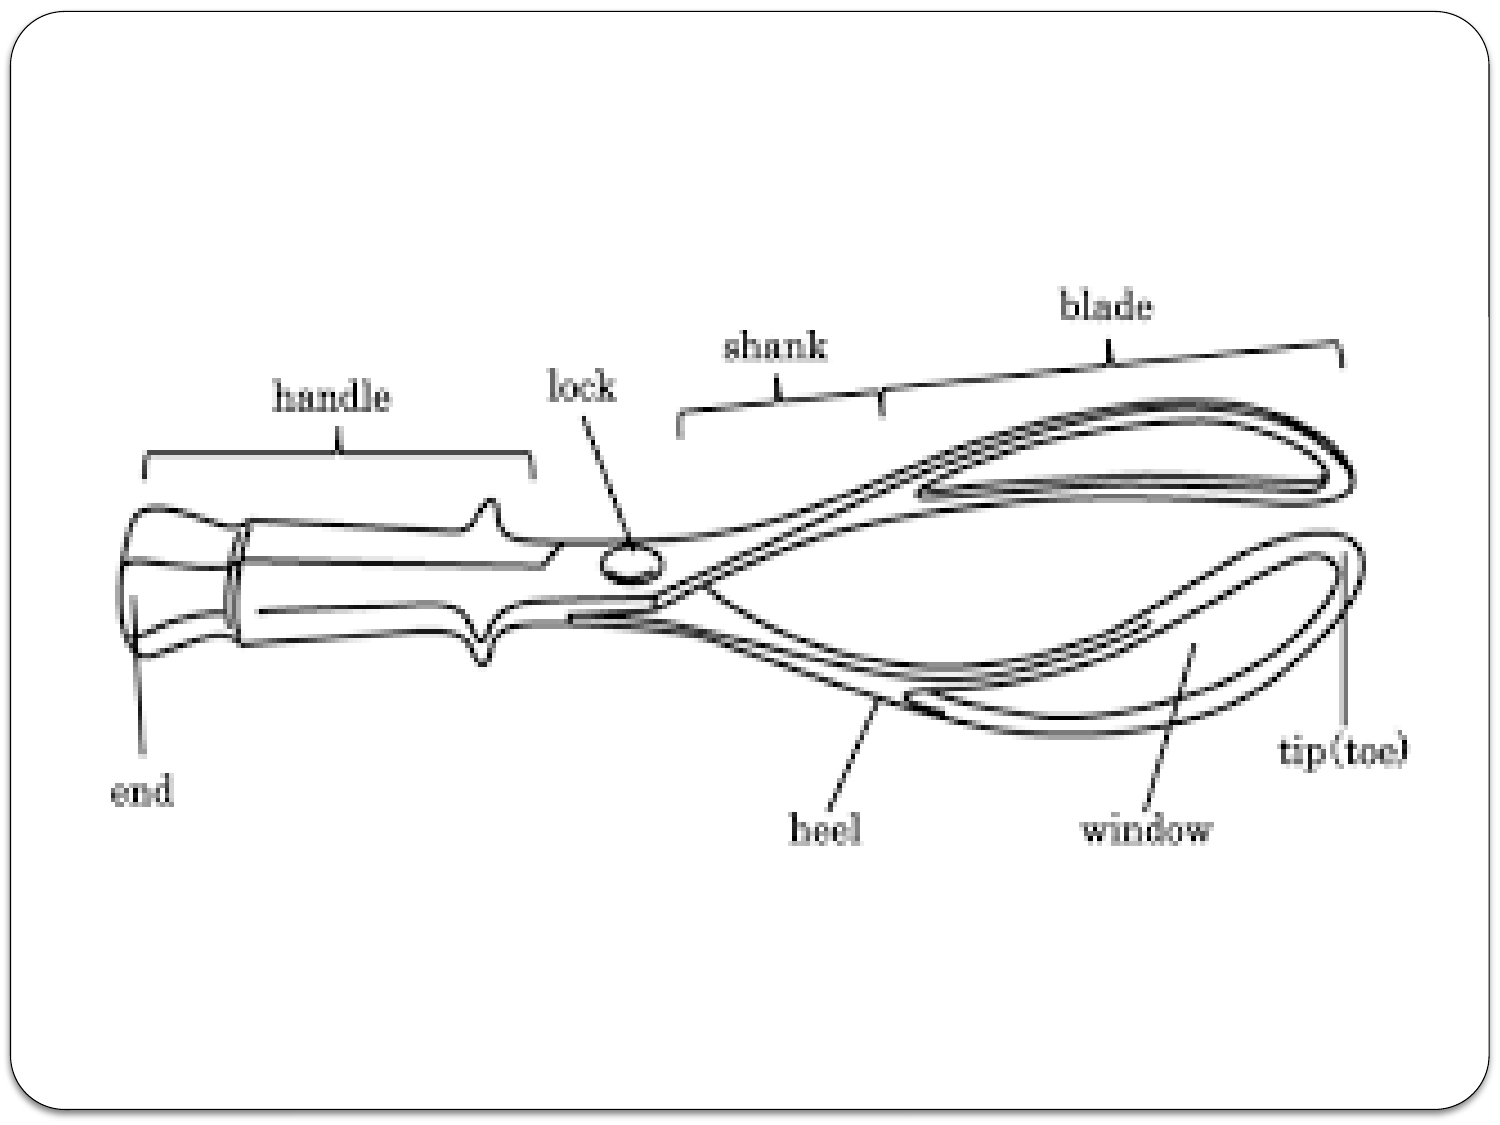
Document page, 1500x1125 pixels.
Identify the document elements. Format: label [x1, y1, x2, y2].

picture [62, 137, 1426, 938]
